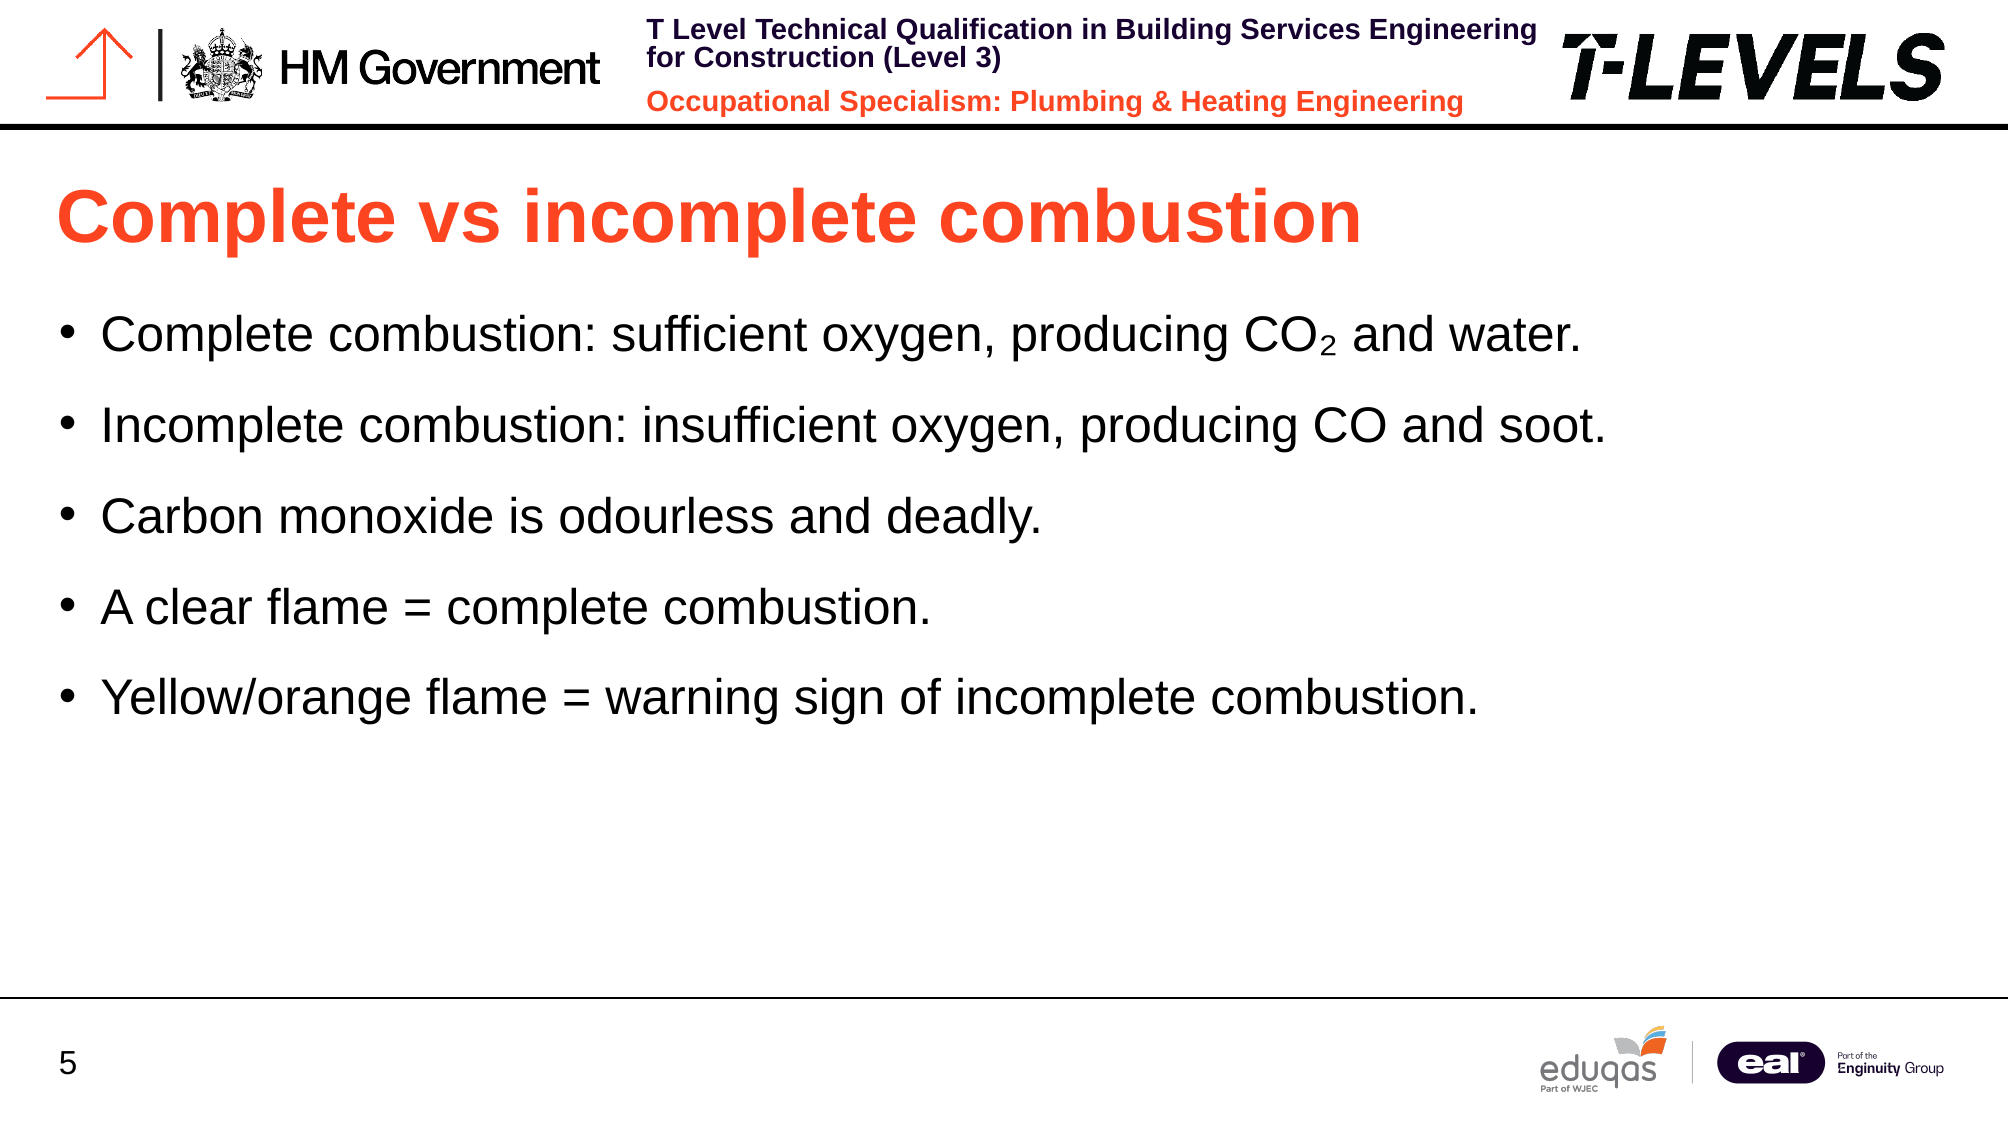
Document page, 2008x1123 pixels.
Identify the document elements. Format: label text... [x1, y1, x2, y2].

picture [1543, 25, 1964, 108]
picture [1535, 1021, 1949, 1097]
list Complete combustion: sufficient oxygen, producing CO₂ and water. Incomplete combustion: insufficient oxygen, producing CO and soot. Carbon monoxide is odourless and deadly. A clear flame = complete combustion. Yellow/orange flame = warning sign of incomplete combustion. [59, 295, 1949, 975]
picture [41, 27, 139, 100]
picture [158, 28, 600, 102]
title Complete vs incomplete combustion [41, 111, 1949, 314]
